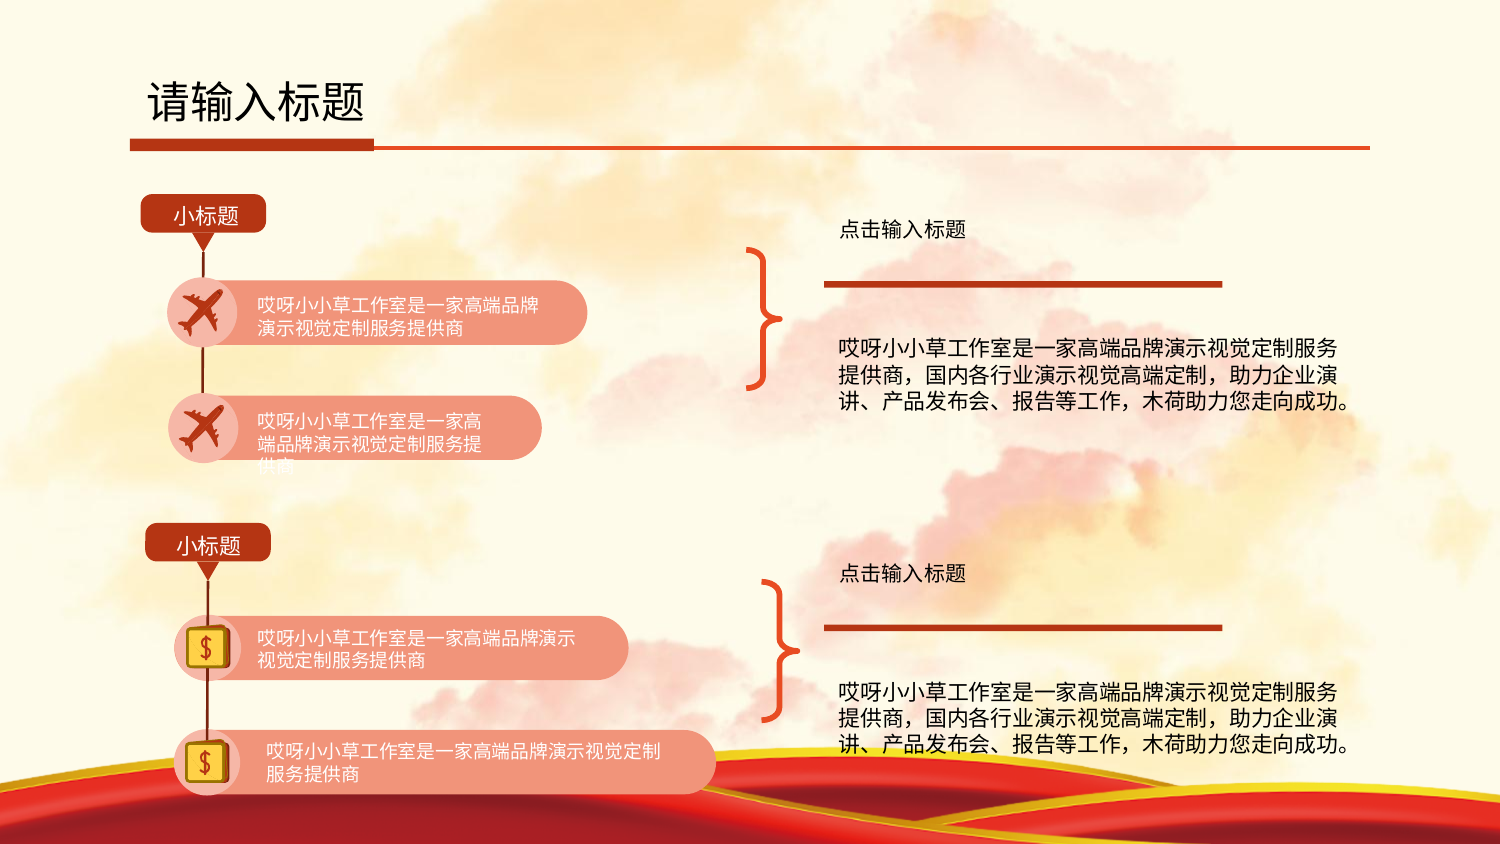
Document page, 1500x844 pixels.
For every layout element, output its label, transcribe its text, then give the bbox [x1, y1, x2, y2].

picture [0, 0, 1500, 844]
text_box 请输入标题 [131, 67, 380, 135]
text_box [140, 194, 1371, 486]
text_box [145, 523, 1371, 796]
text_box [129, 138, 1371, 152]
